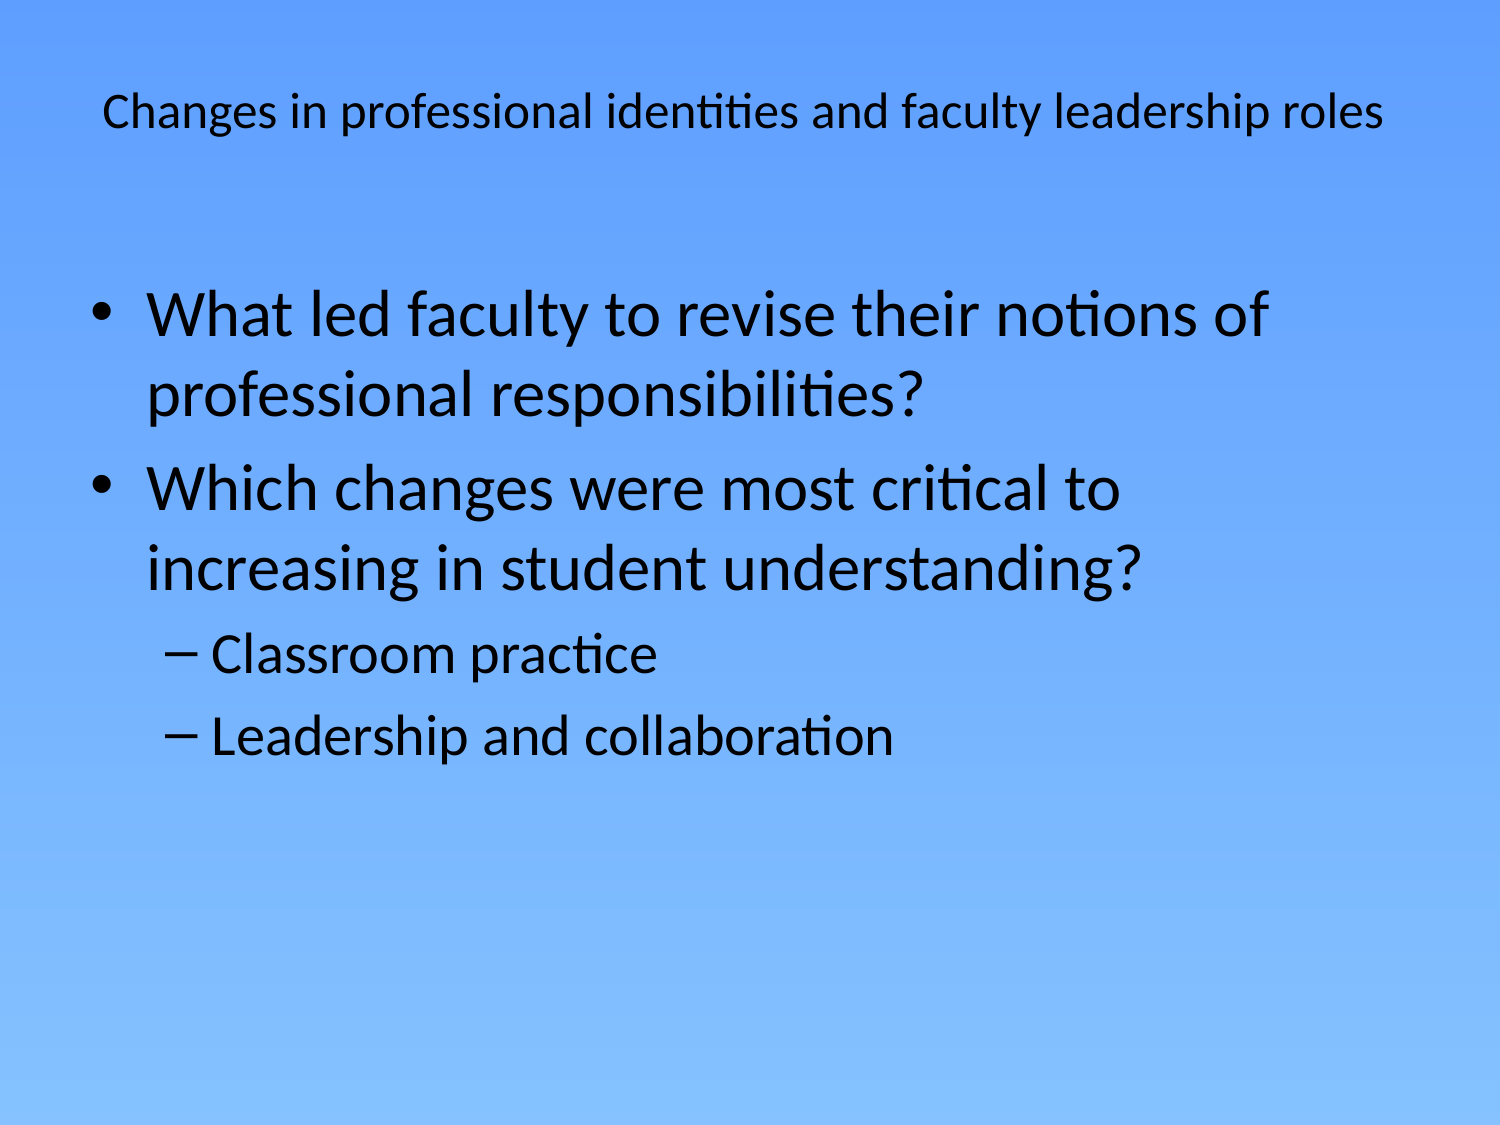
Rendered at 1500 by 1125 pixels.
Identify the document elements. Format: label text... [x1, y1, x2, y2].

list What led faculty to revise their notions of professional responsibilities? Which changes were most critical to increasing in student understanding? Classroom practice Leadership and collaboration [75, 262, 1425, 1005]
title Changes in professional identities and faculty leadership roles [75, 45, 1425, 233]
